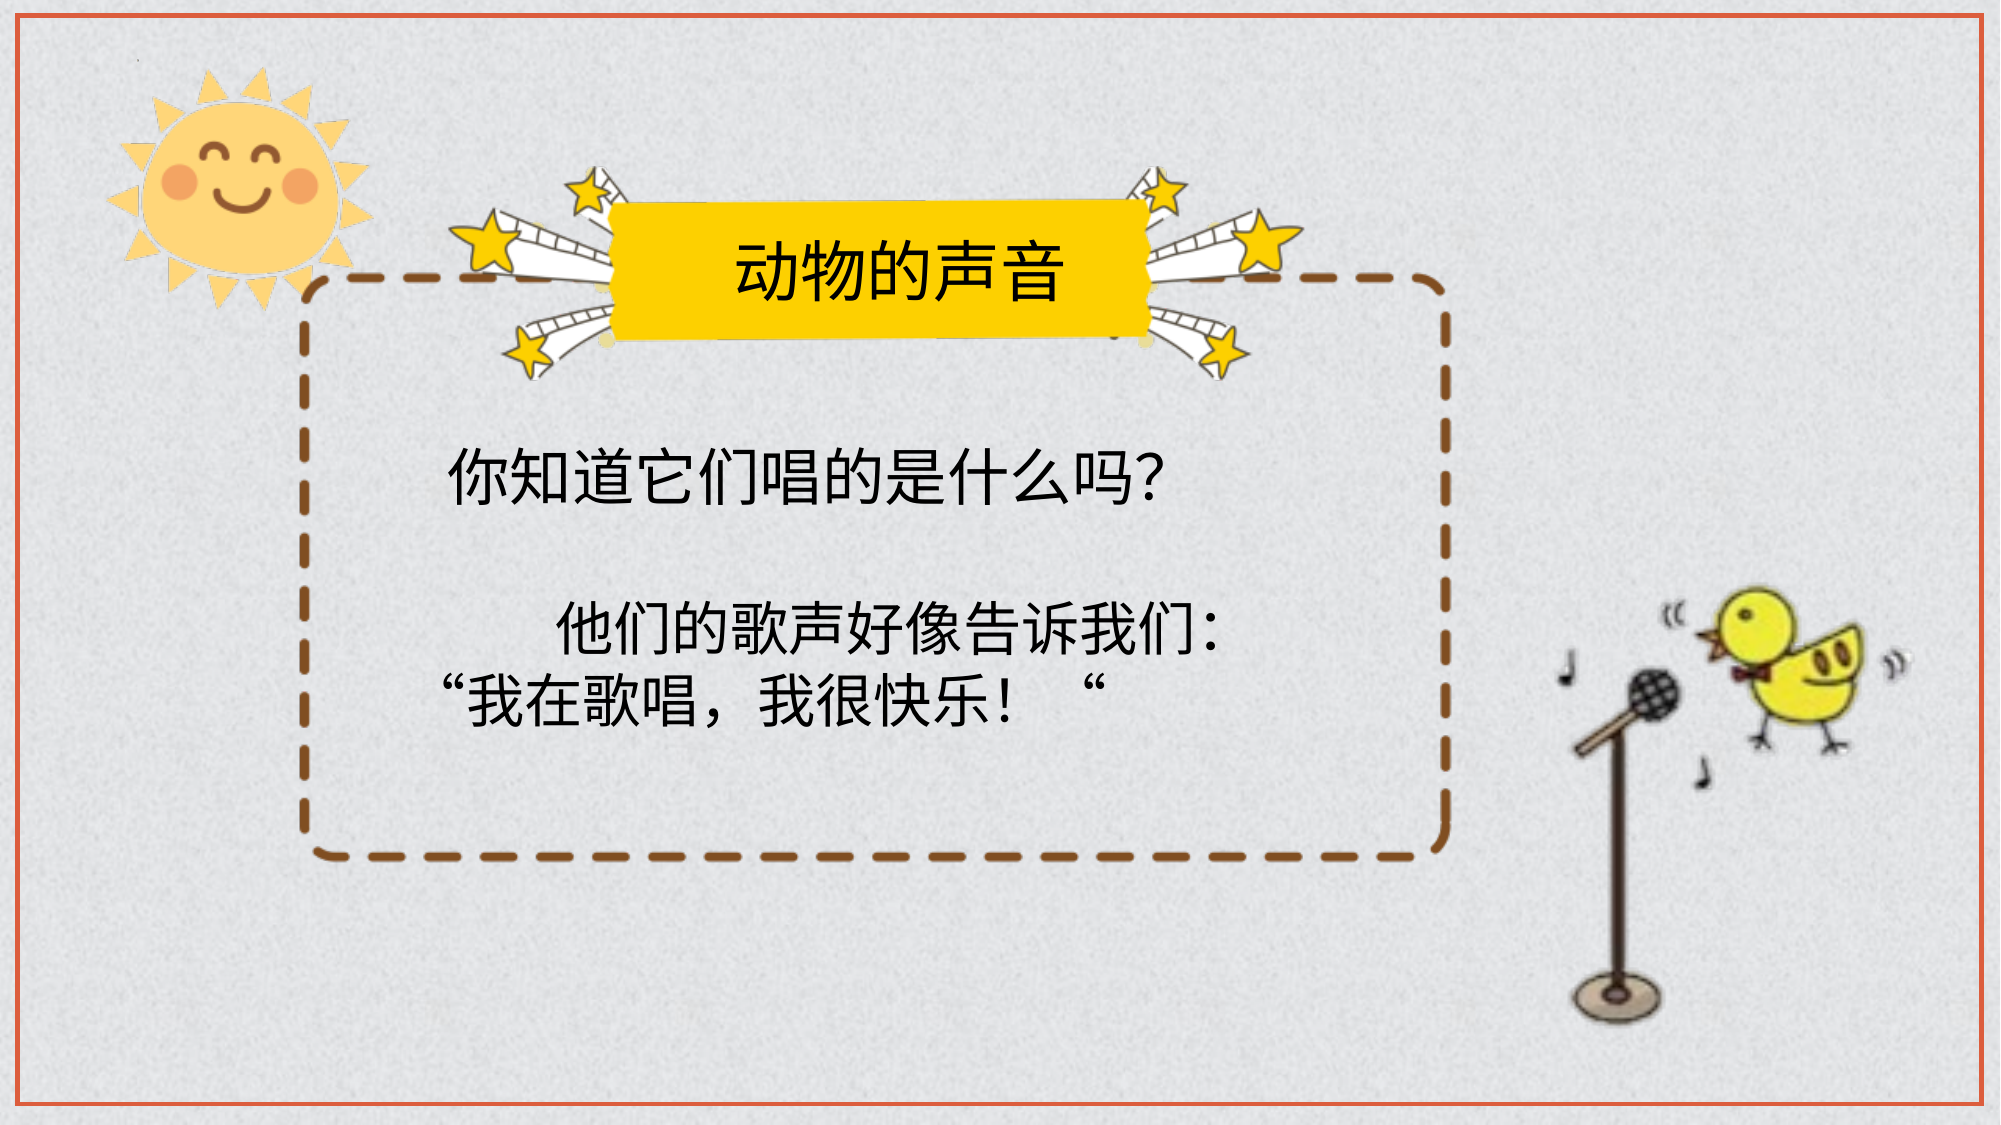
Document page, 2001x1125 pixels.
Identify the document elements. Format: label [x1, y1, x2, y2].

picture [106, 66, 1935, 1080]
text_box [16, 15, 1982, 1105]
